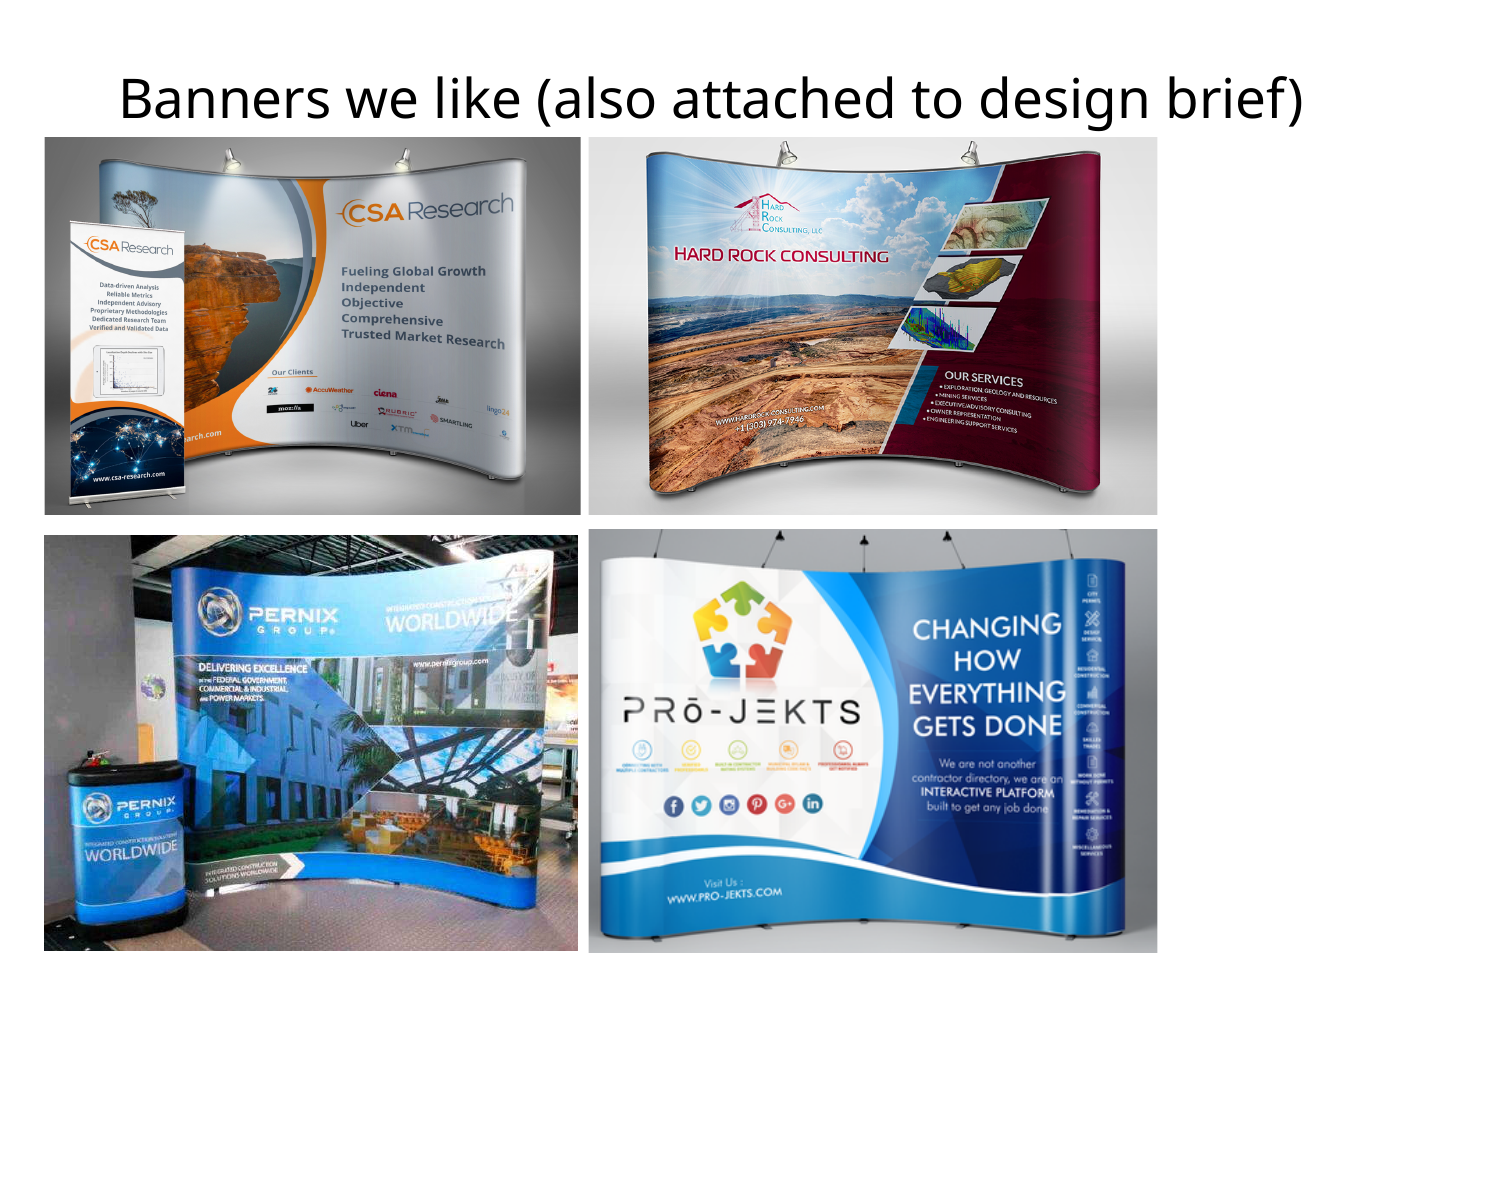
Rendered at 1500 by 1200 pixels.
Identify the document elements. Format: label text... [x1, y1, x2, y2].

picture [44, 535, 578, 951]
picture [588, 529, 1158, 953]
title Banners we like (also attached to design brief) [103, 63, 1397, 138]
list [44, 137, 581, 515]
picture [588, 137, 1158, 515]
